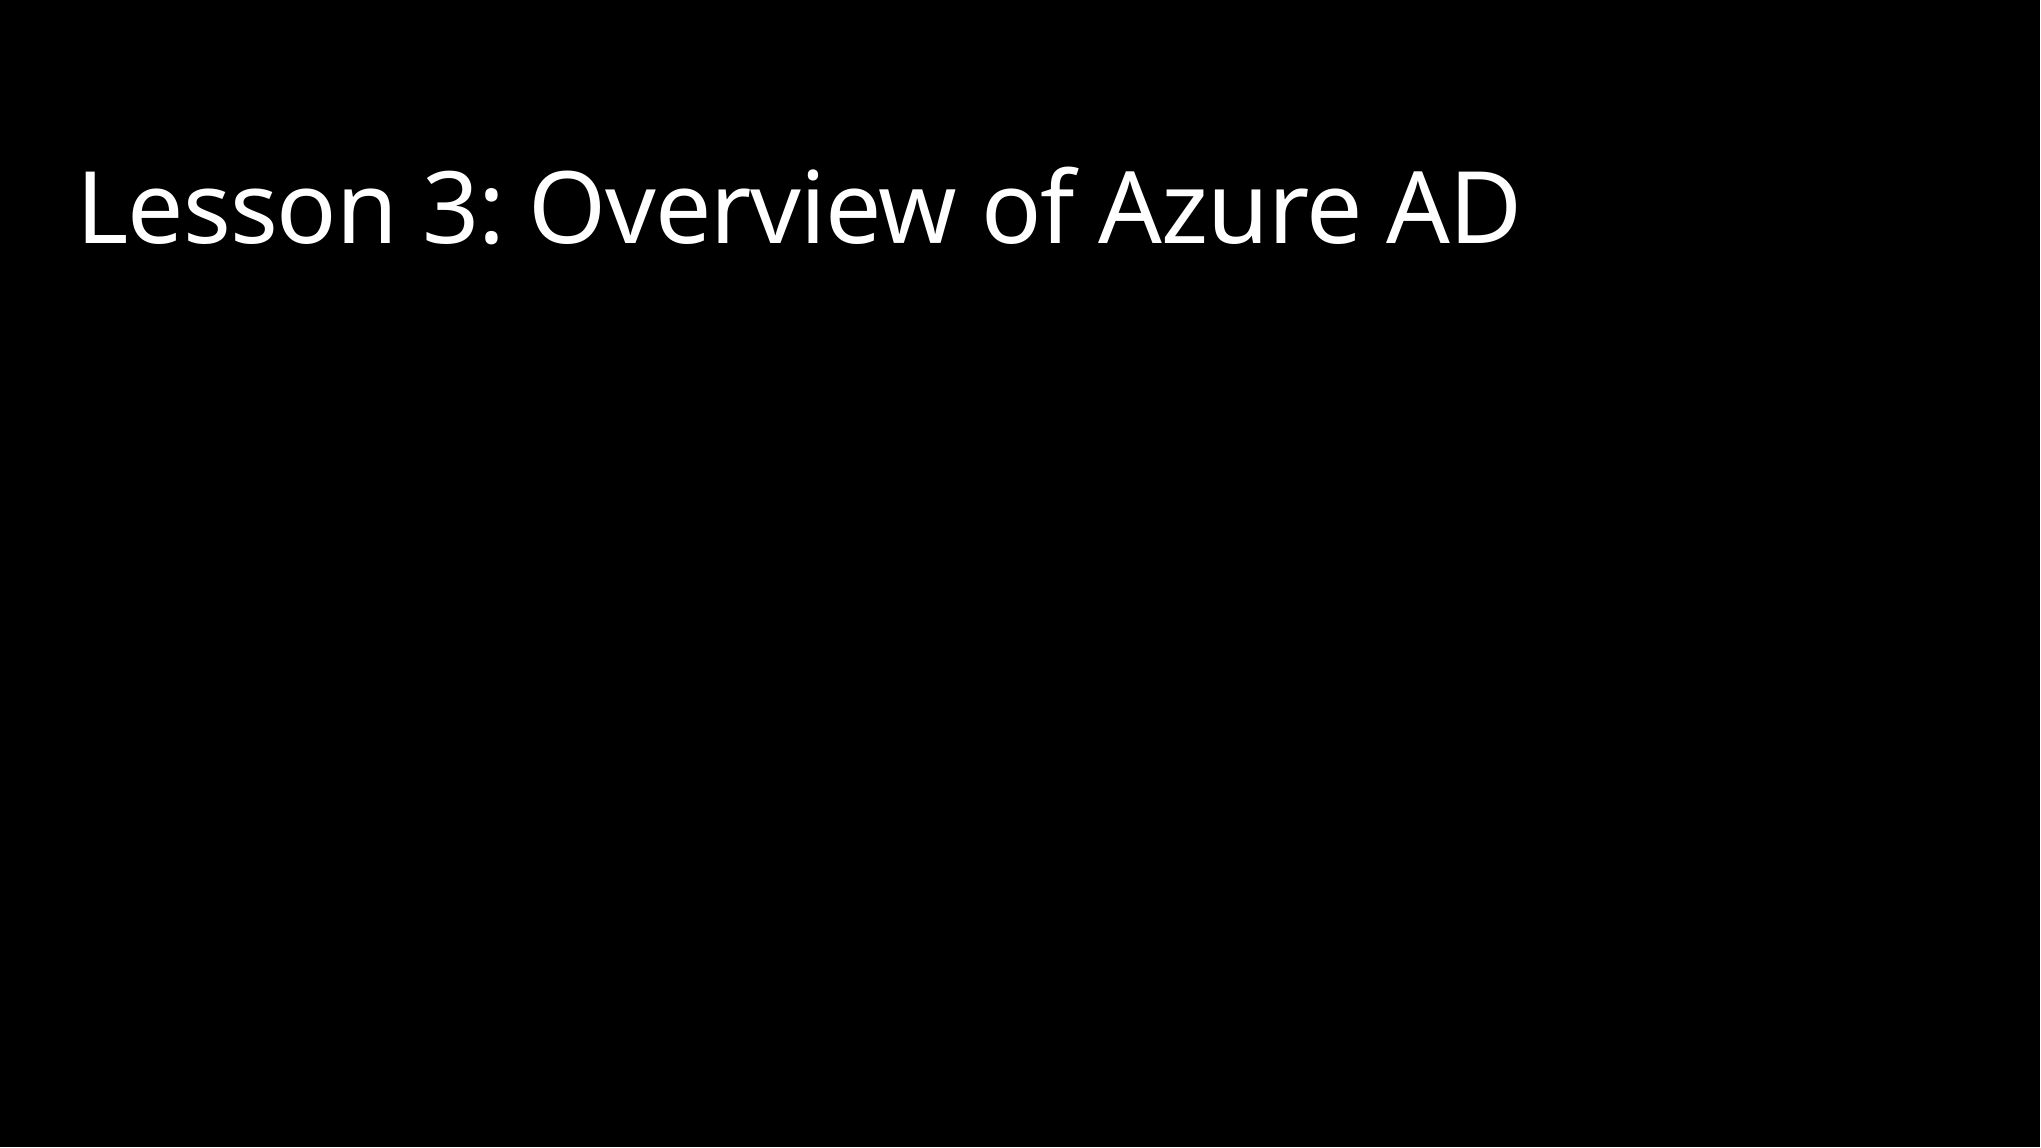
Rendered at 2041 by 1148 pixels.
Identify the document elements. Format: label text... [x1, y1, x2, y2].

title Lesson 3: Overview of Azure AD [76, 157, 1606, 753]
